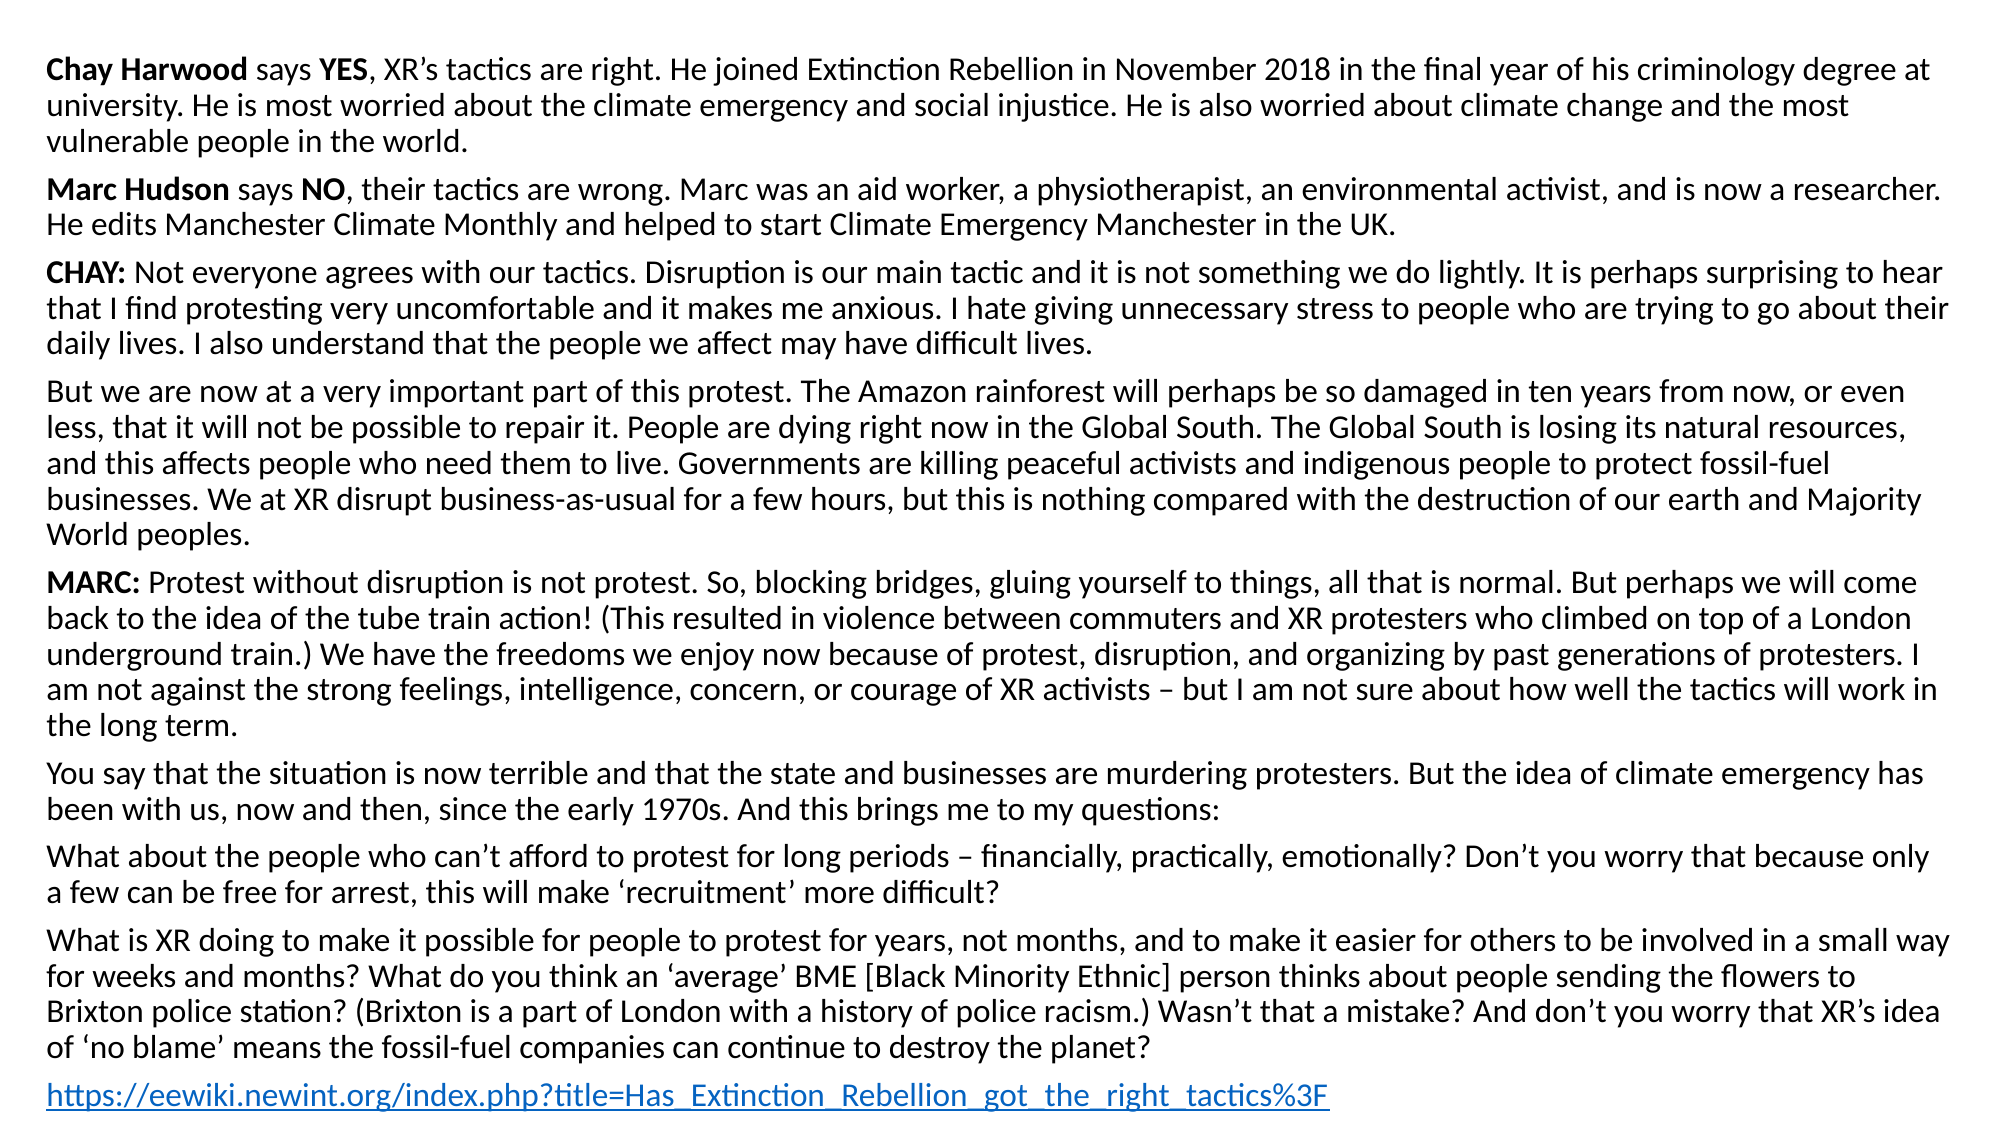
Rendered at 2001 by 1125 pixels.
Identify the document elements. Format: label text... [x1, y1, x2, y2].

list Chay Harwood says YES, XR’s tactics are right. He joined Extinction Rebellion in November 2018 in the final year of his criminology degree at university. He is most worried about the climate emergency and social injustice. He is also worried about climate change and the most vulnerable people in the world. Marc Hudson says NO, their tactics are wrong. Marc was an aid worker, a physiotherapist, an environmental activist, and is now a researcher. He edits Manchester Climate Monthly and helped to start Climate Emergency Manchester in the UK. CHAY: Not everyone agrees with our tactics. Disruption is our main tactic and it is not something we do lightly. It is perhaps surprising to hear that I find protesting very uncomfortable and it makes me anxious. I hate giving unnecessary stress to people who are trying to go about their daily lives. I also understand that the people we affect may have difficult lives. But we are now at a very important part of this protest. The Amazon rainforest will perhaps be so damaged in ten years from now, or even less, that it will not be possible to repair it. People are dying right now in the Global South. The Global South is losing its natural resources, and this affects people who need them to live. Governments are killing peaceful activists and indigenous people to protect fossil-fuel businesses. We at XR disrupt business-as-usual for a few hours, but this is nothing compared with the destruction of our earth and Majority World peoples. MARC: Protest without disruption is not protest. So, blocking bridges, gluing yourself to things, all that is normal. But perhaps we will come back to the idea of the tube train action! (This resulted in violence between commuters and XR protesters who climbed on top of a London underground train.) We have the freedoms we enjoy now because of protest, disruption, and organizing by past generations of protesters. I am not against the strong feelings, intelligence, concern, or courage of XR activists – but I am not sure about how well the tactics will work in the long term. You say that the situation is now terrible and that the state and businesses are murdering protesters. But the idea of climate emergency has been with us, now and then, since the early 1970s. And this brings me to my questions: What about the people who can’t afford to protest for long periods – financially, practically, emotionally? Don’t you worry that because only a few can be free for arrest, this will make ‘recruitment’ more difficult? What is XR doing to make it possible for people to protest for years, not months, and to make it easier for others to be involved in a small way for weeks and months? What do you think an ‘average’ BME [Black Minority Ethnic] person thinks about people sending the flowers to Brixton police station? (Brixton is a part of London with a history of police racism.) Wasn’t that a mistake? And don’t you worry that XR’s idea of ‘no blame’ means the fossil-fuel companies can continue to destroy the planet? https://eewiki.newint.org/index.php?title=Has_Extinction_Rebellion_got_the_right_tactics%3F [31, 44, 1971, 1125]
